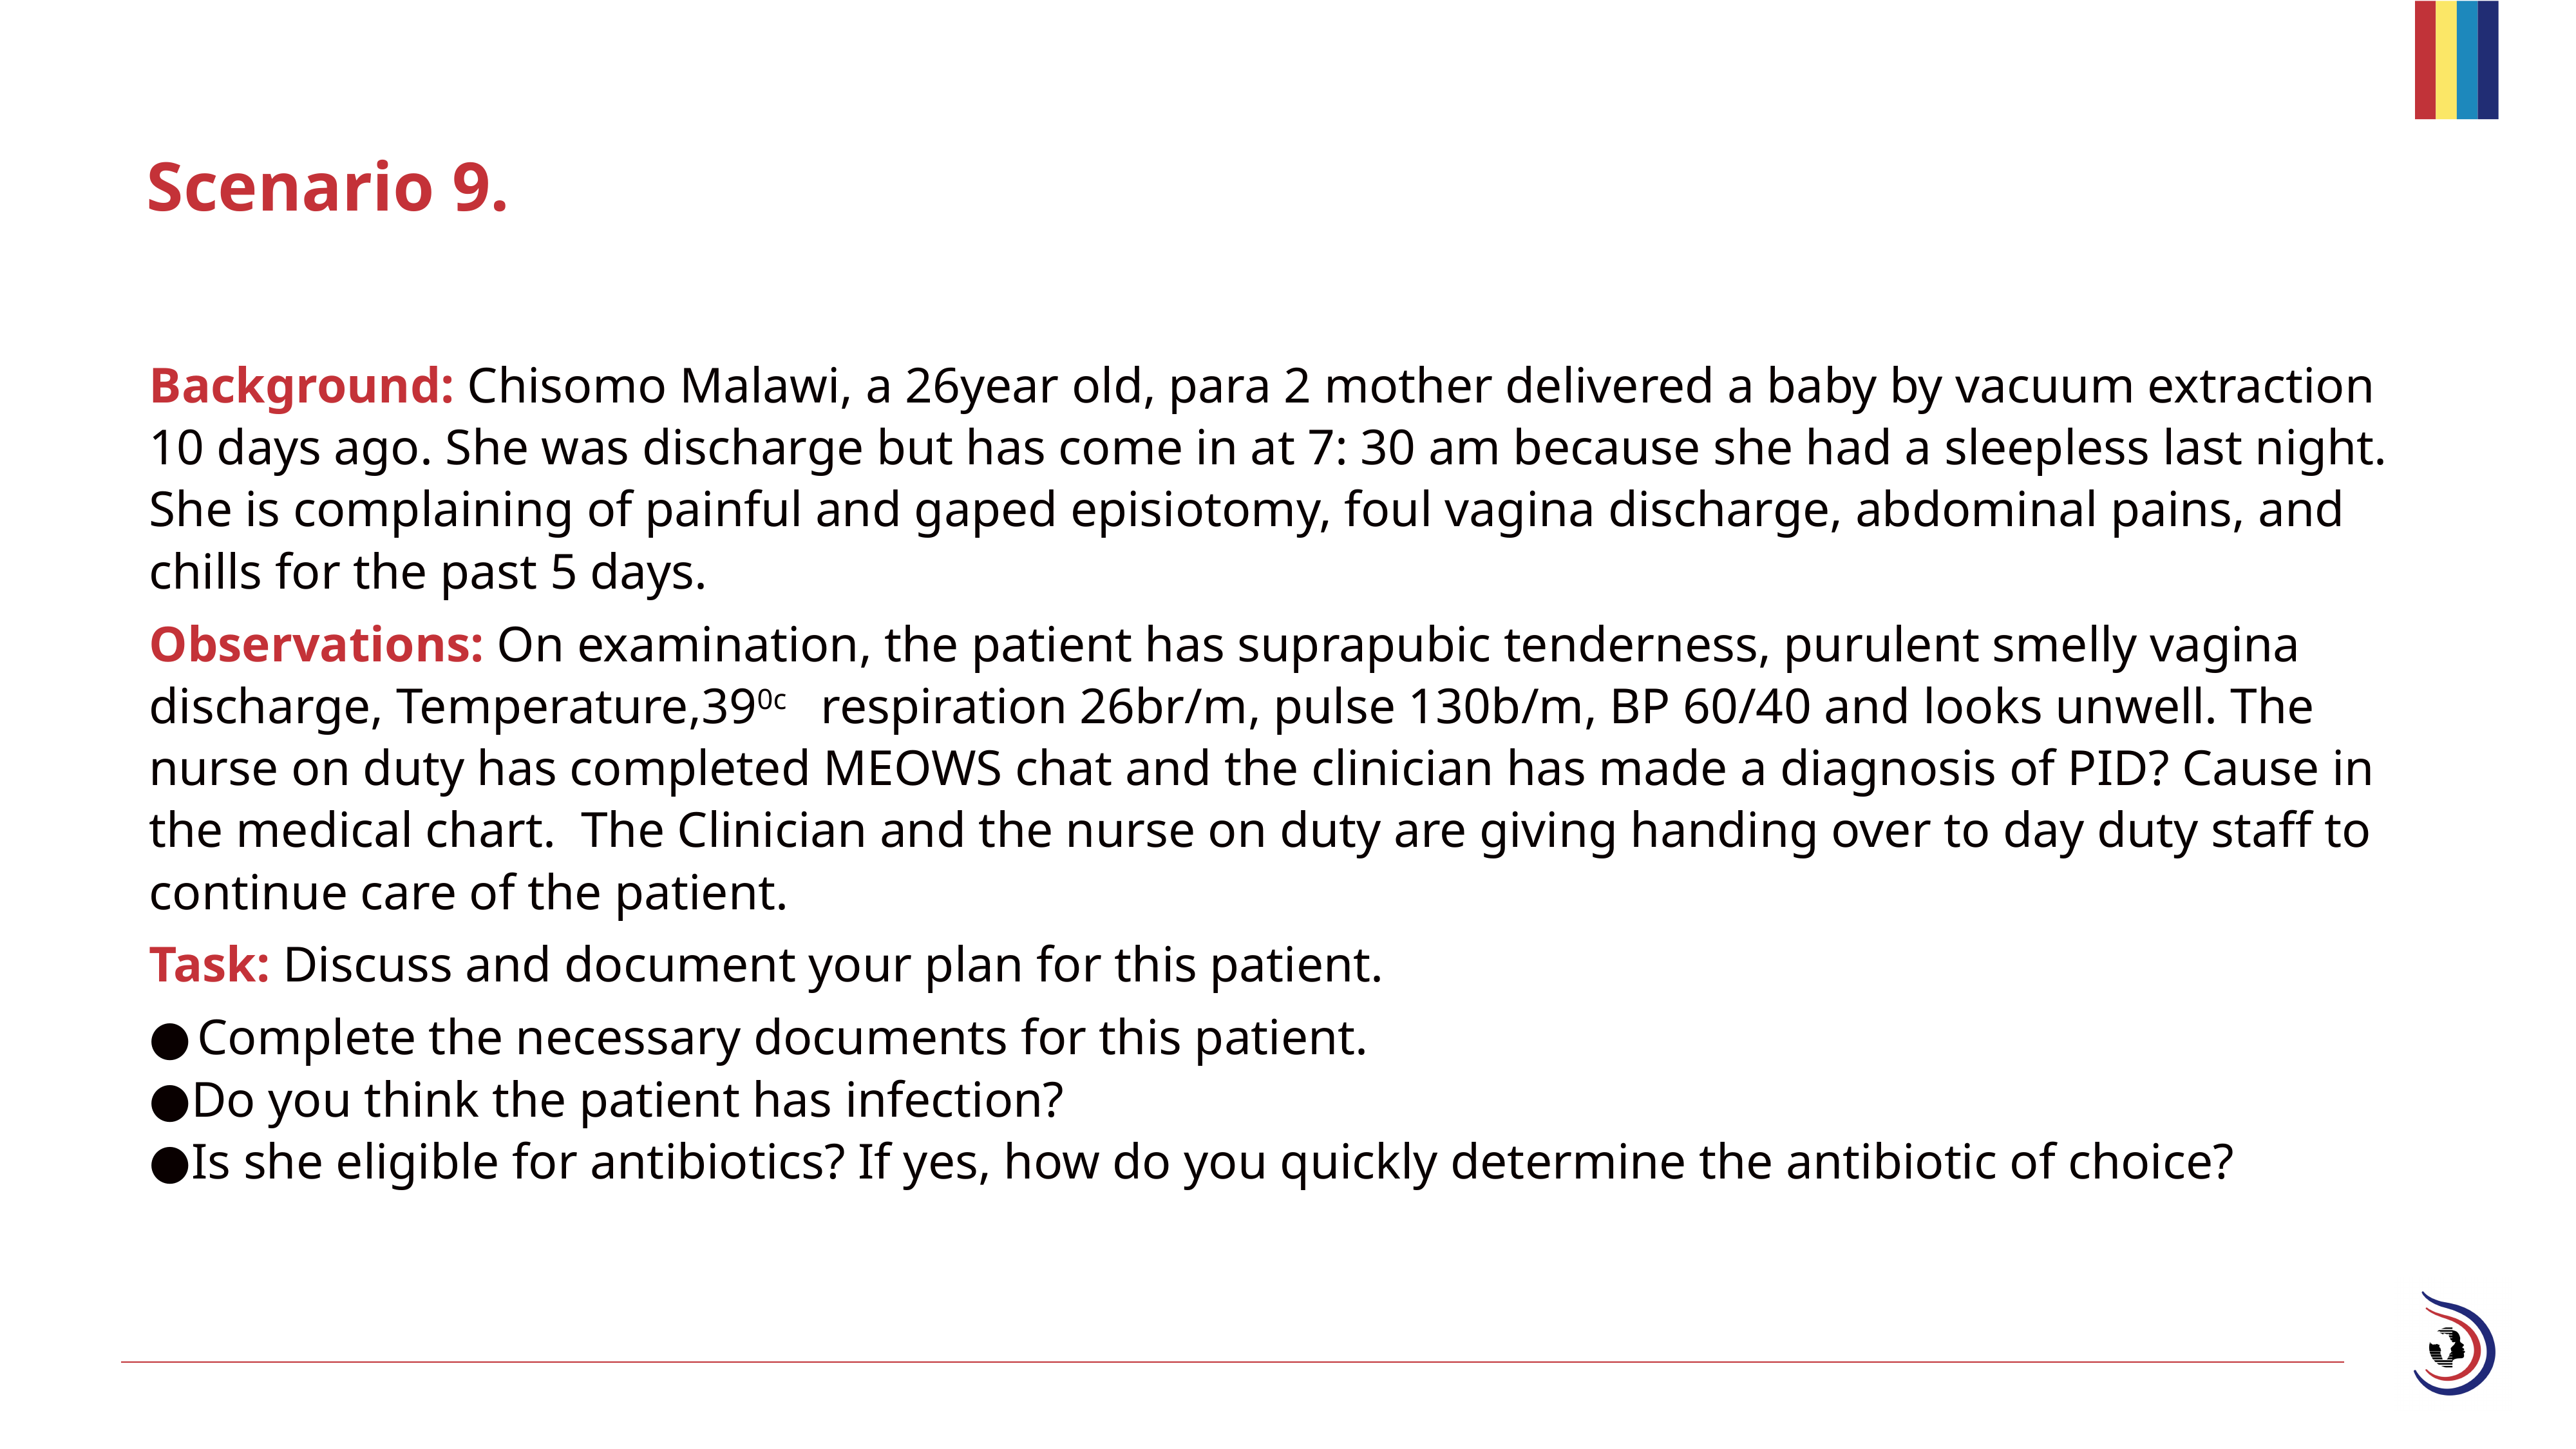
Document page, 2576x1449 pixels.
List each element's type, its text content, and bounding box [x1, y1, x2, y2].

list Background: Chisomo Malawi, a 26year old, para 2 mother delivered a baby by vacuum extraction 10 days ago. She was discharge but has come in at 7: 30 am because she had a sleepless last night. She is complaining of painful and gaped episiotomy, foul vagina discharge, abdominal pains, and chills for the past 5 days. Observations: On examination, the patient has suprapubic tenderness, purulent smelly vagina discharge, Temperature,390c respiration 26br/m, pulse 130b/m, BP 60/40 and looks unwell. The nurse on duty has completed MEOWS chat and the clinician has made a diagnosis of PID? Cause in the medical chart. The Clinician and the nurse on duty are giving handing over to day duty staff to continue care of the patient. Task: Discuss and document your plan for this patient. Complete the necessary documents for this patient. Do you think the patient has infection? Is she eligible for antibiotics? If yes, how do you quickly determine the antibiotic of choice? [123, 325, 2462, 1324]
picture [2394, 1277, 2512, 1411]
title Scenario 9. [120, 118, 2459, 287]
